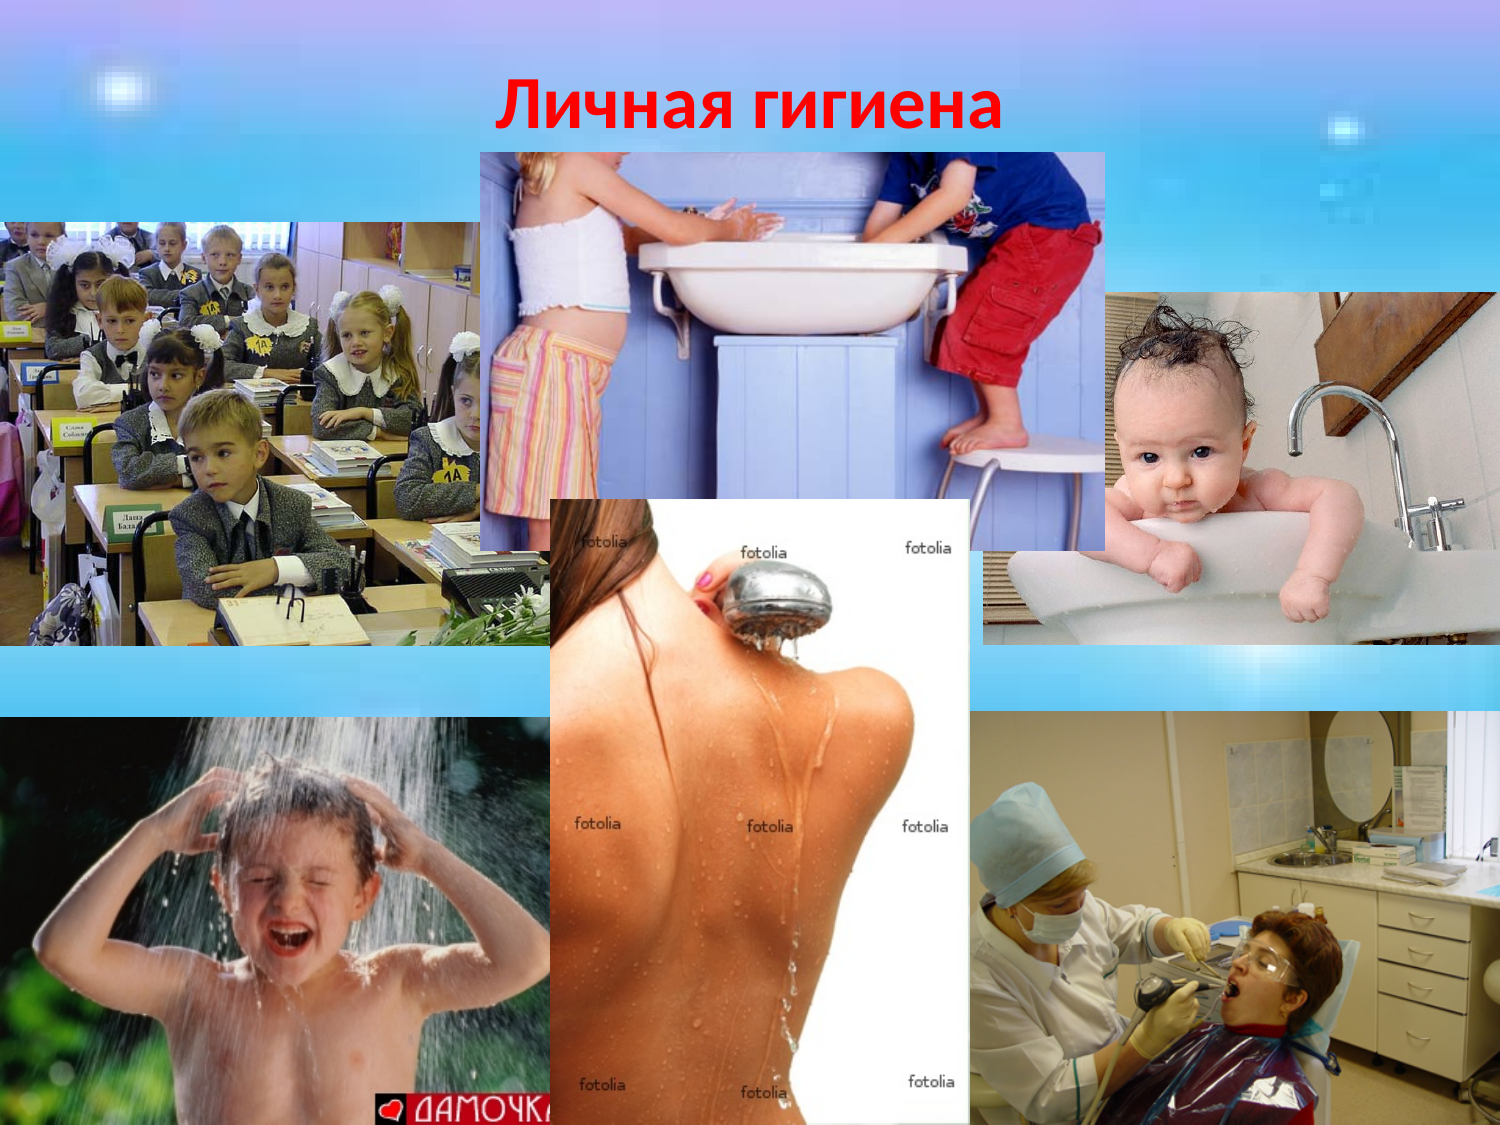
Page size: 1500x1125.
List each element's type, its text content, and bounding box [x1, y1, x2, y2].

title Личная гигиена [74, 44, 1426, 153]
picture [0, 0, 1500, 1125]
